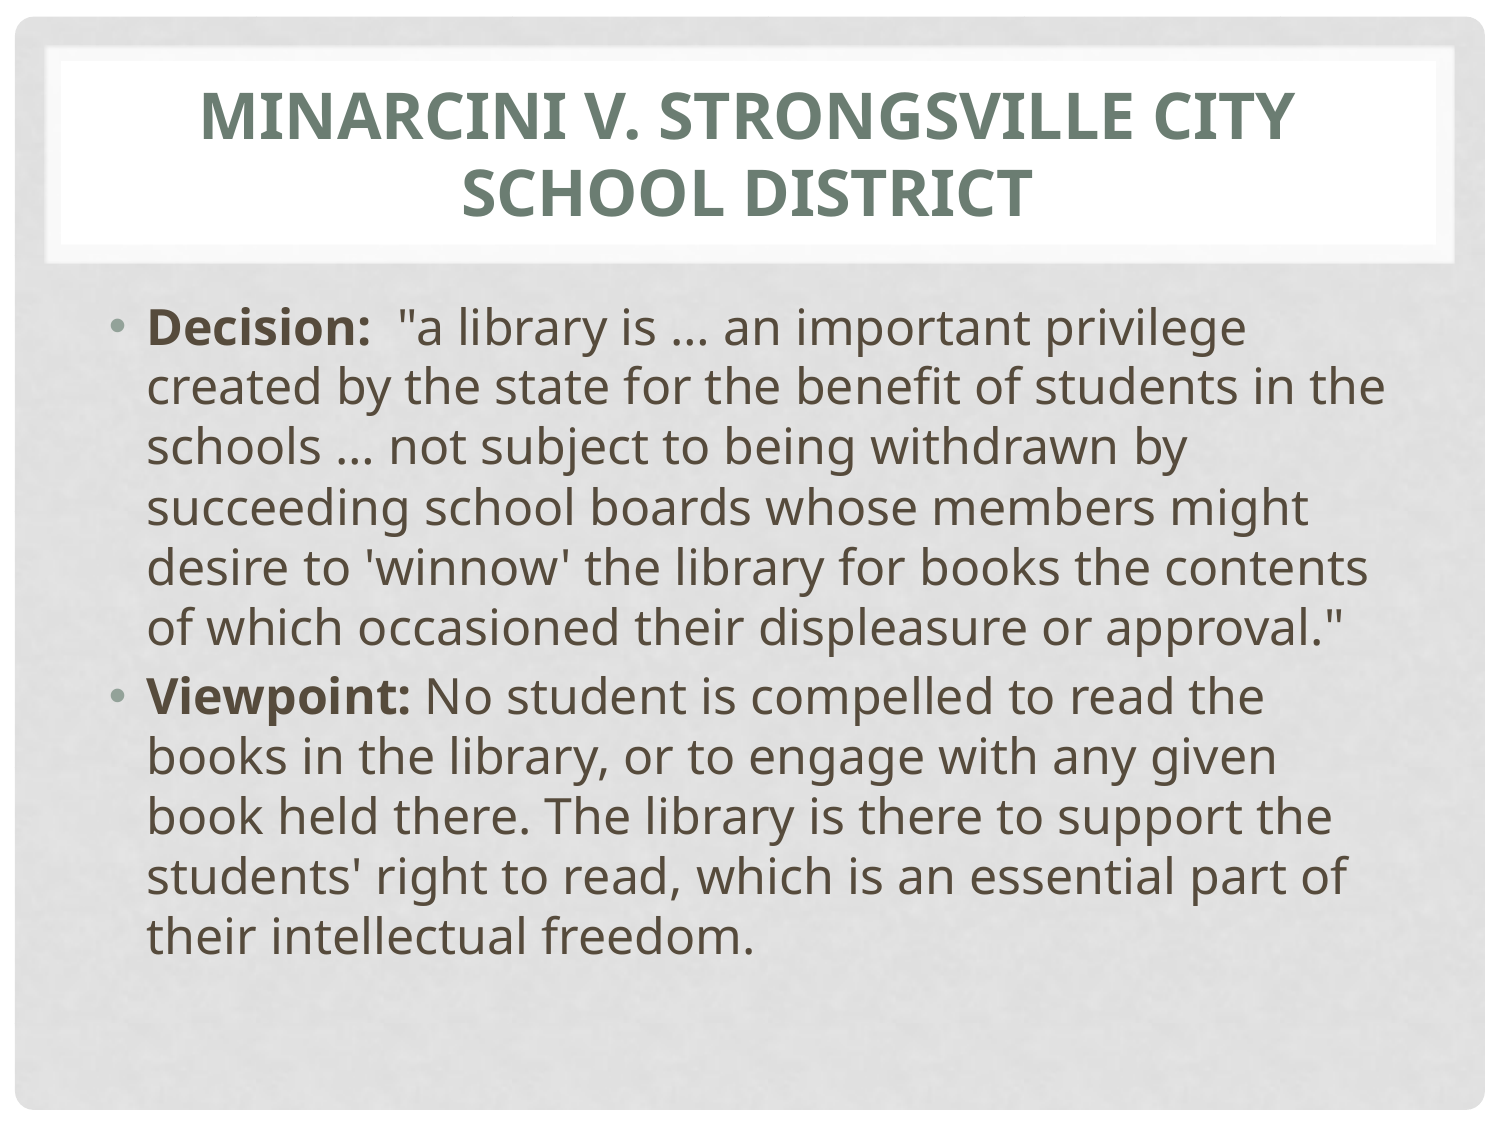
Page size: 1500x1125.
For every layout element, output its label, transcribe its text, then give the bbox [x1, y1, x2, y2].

list Decision: "a library is … an important privilege created by the state for the benefit of students in the schools … not subject to being withdrawn by succeeding school boards whose members might desire to 'winnow' the library for books the contents of which occasioned their displeasure or approval." Viewpoint: No student is compelled to read the books in the library, or to engage with any given book held there. The library is there to support the students' right to read, which is an essential part of their intellectual freedom. [75, 287, 1425, 1005]
title Minarcini v. Strongsville City School District [69, 66, 1425, 238]
